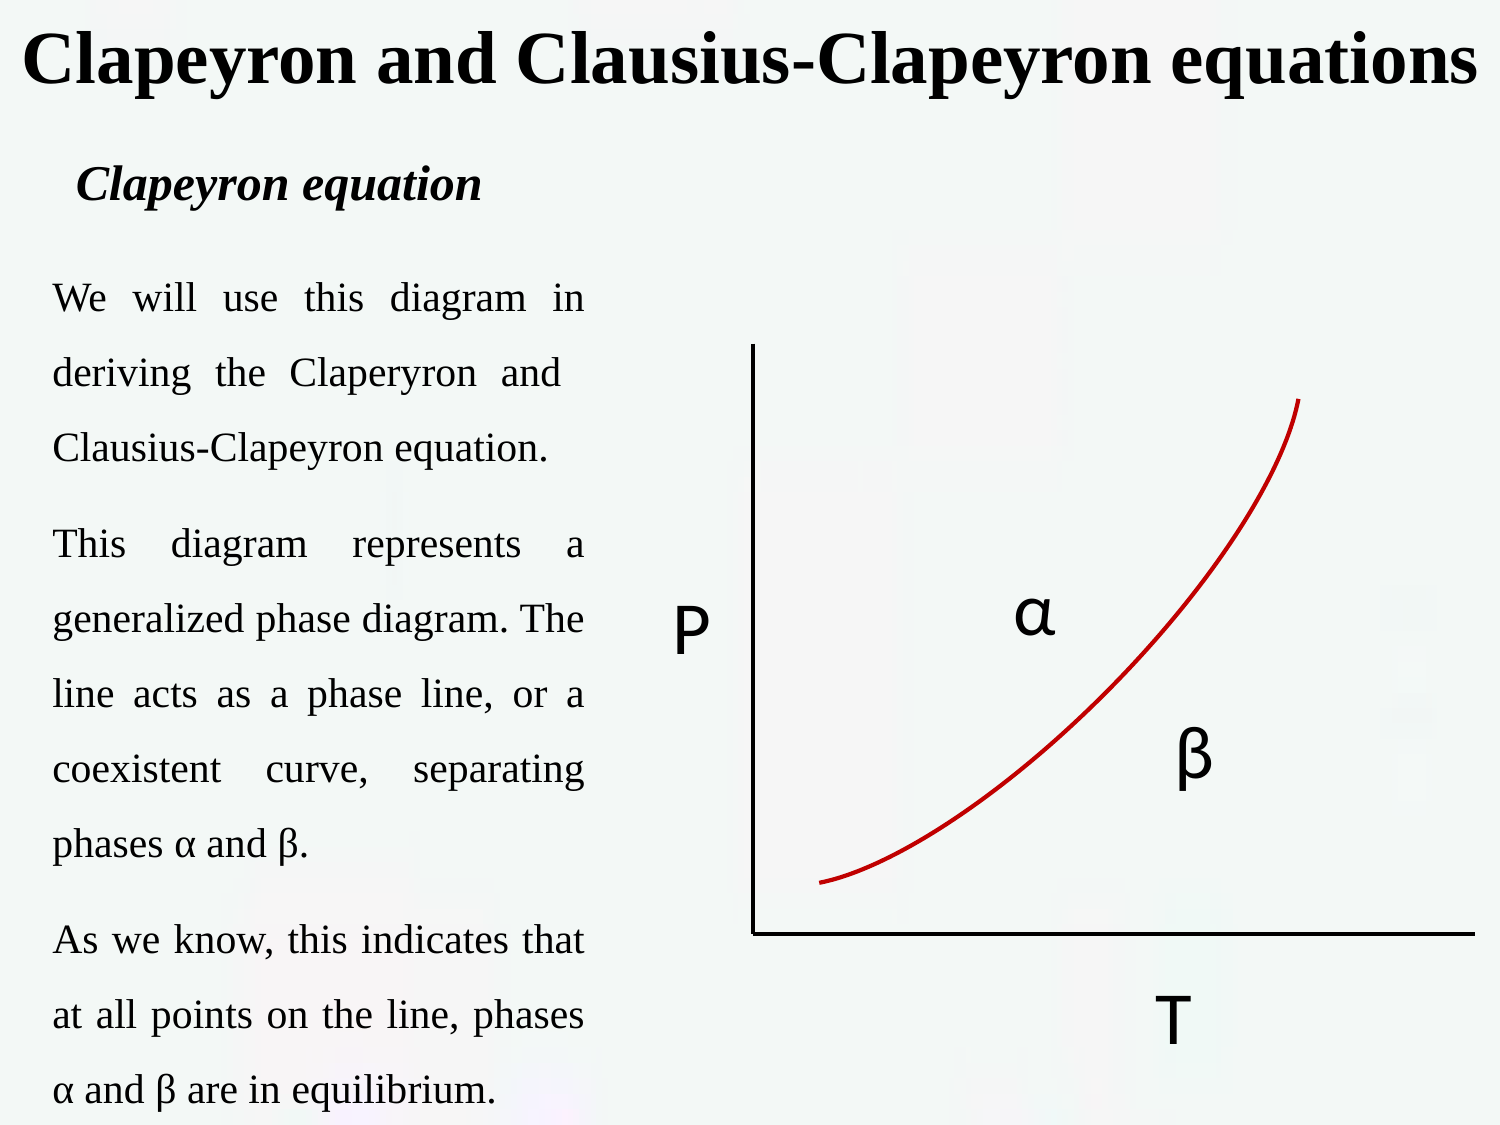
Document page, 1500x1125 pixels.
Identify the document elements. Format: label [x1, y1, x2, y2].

text_box [662, 224, 1476, 1049]
picture [0, 0, 1500, 1125]
